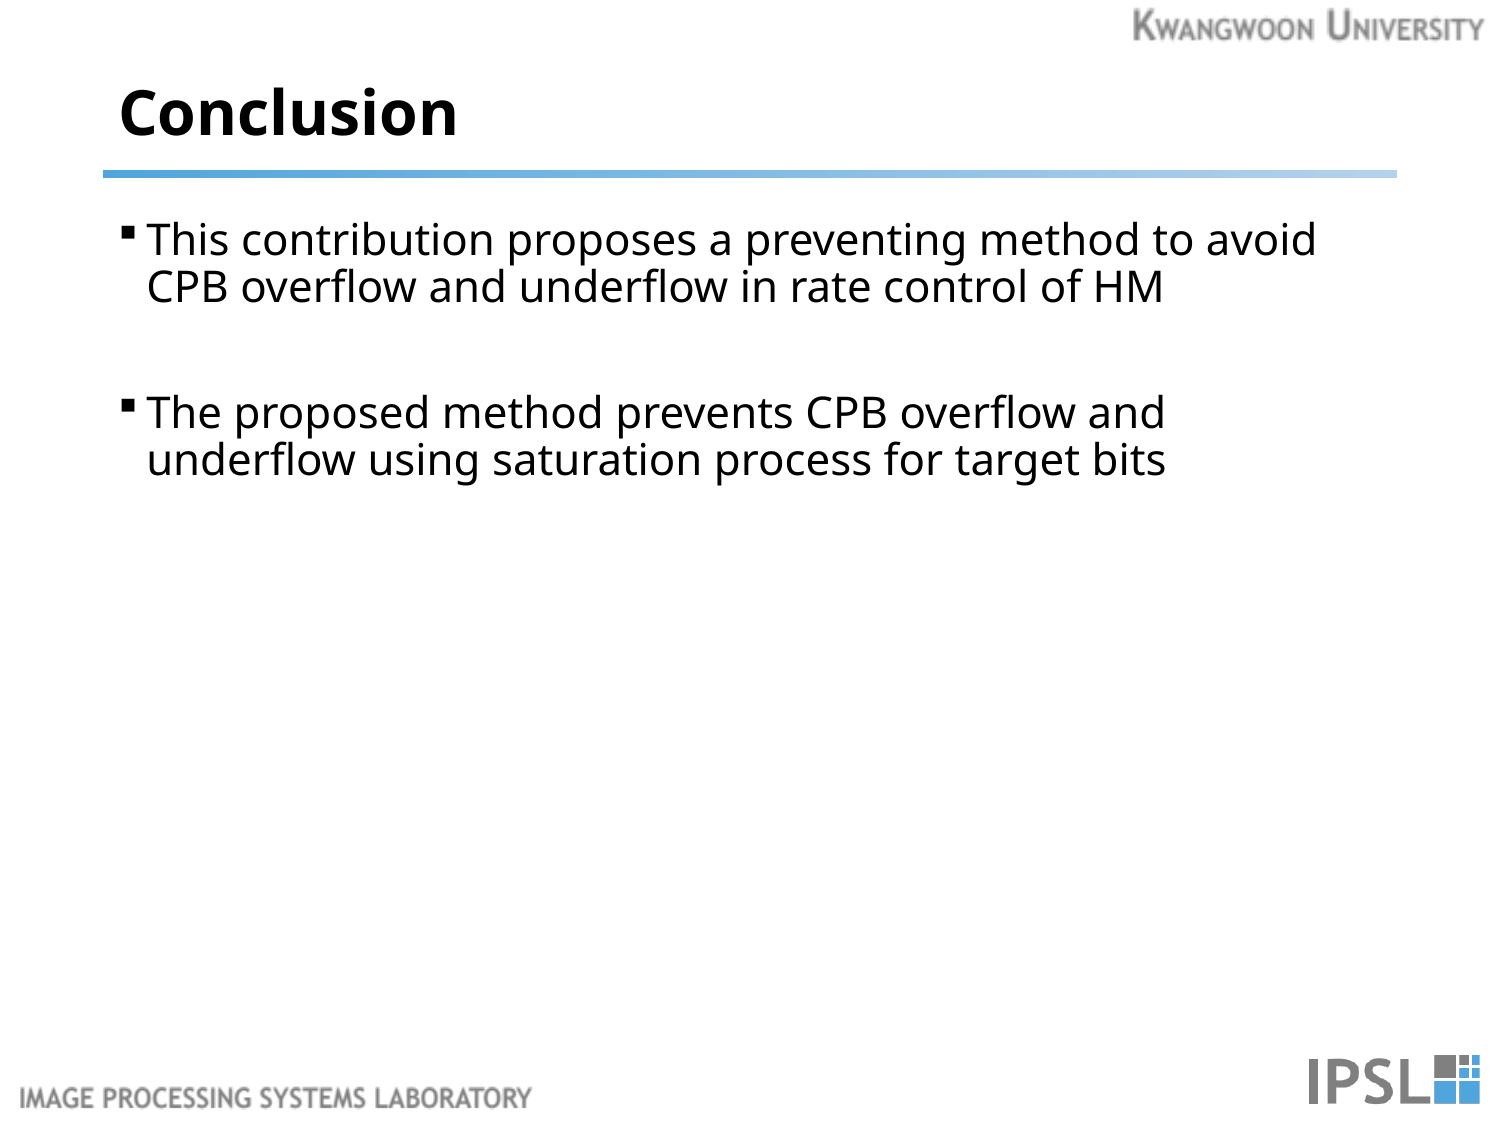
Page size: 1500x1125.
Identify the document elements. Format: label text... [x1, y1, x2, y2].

title Conclusion [103, 59, 1397, 171]
list This contribution proposes a preventing method to avoid CPB overflow and underflow in rate control of HM The proposed method prevents CPB overflow and underflow using saturation process for target bits [103, 209, 1397, 1014]
